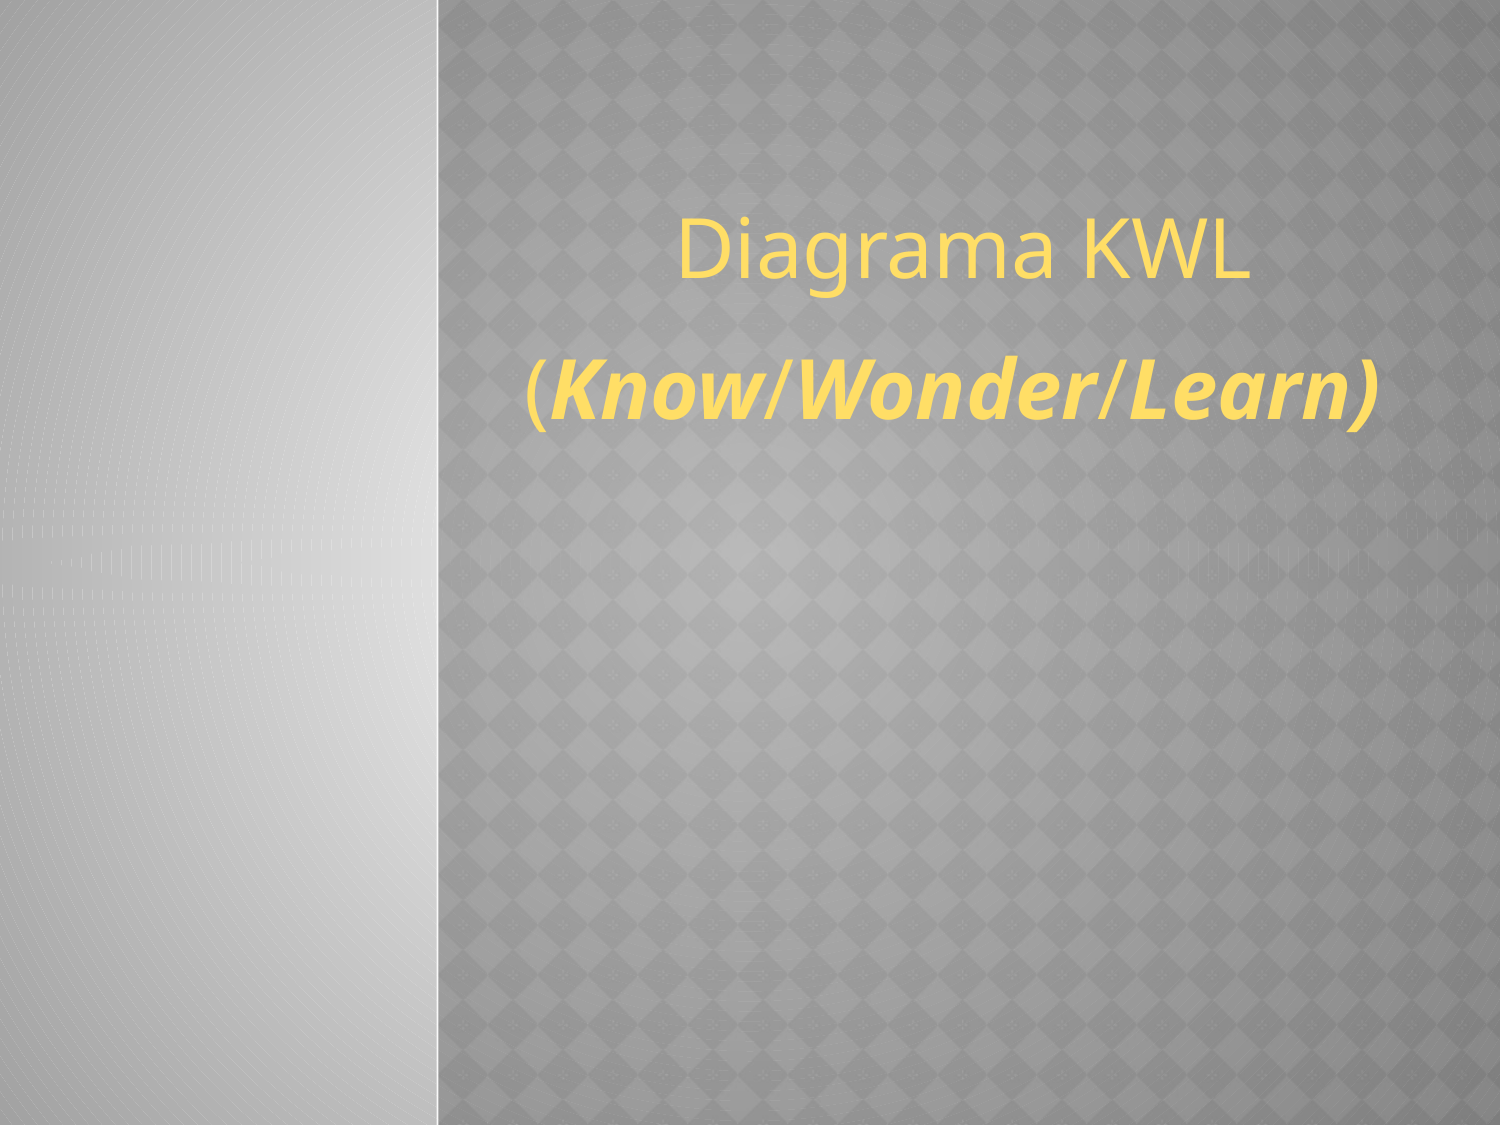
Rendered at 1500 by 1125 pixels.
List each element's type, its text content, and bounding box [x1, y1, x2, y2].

text_box Diagrama KWL (Know/Wonder/Learn) [337, 187, 1500, 444]
